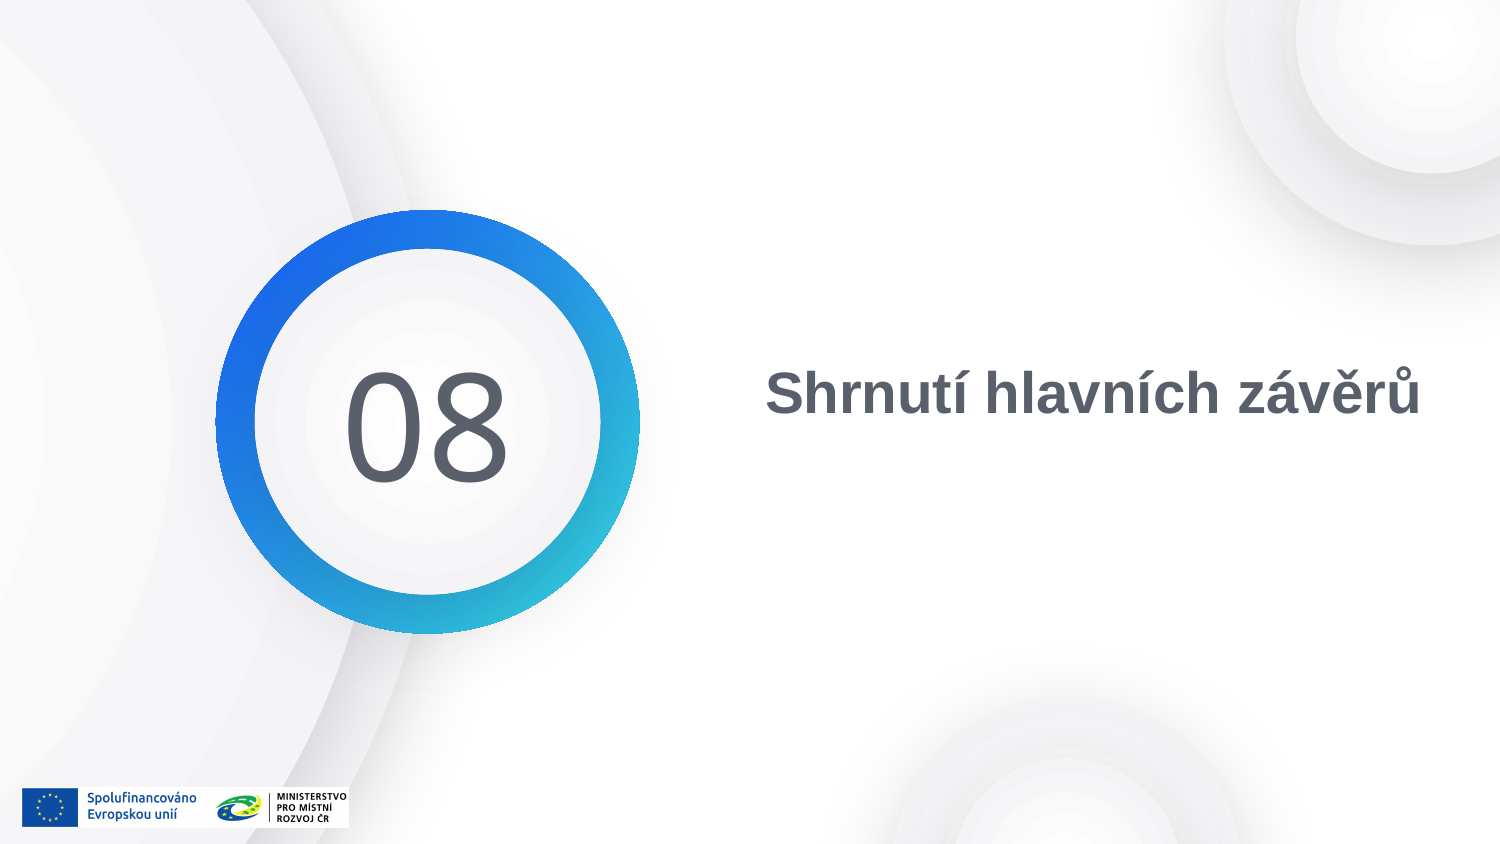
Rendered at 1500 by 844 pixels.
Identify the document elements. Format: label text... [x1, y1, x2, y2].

title 08 [286, 361, 569, 483]
picture [21, 787, 349, 828]
title Shrnutí hlavních závěrů [750, 324, 1463, 456]
